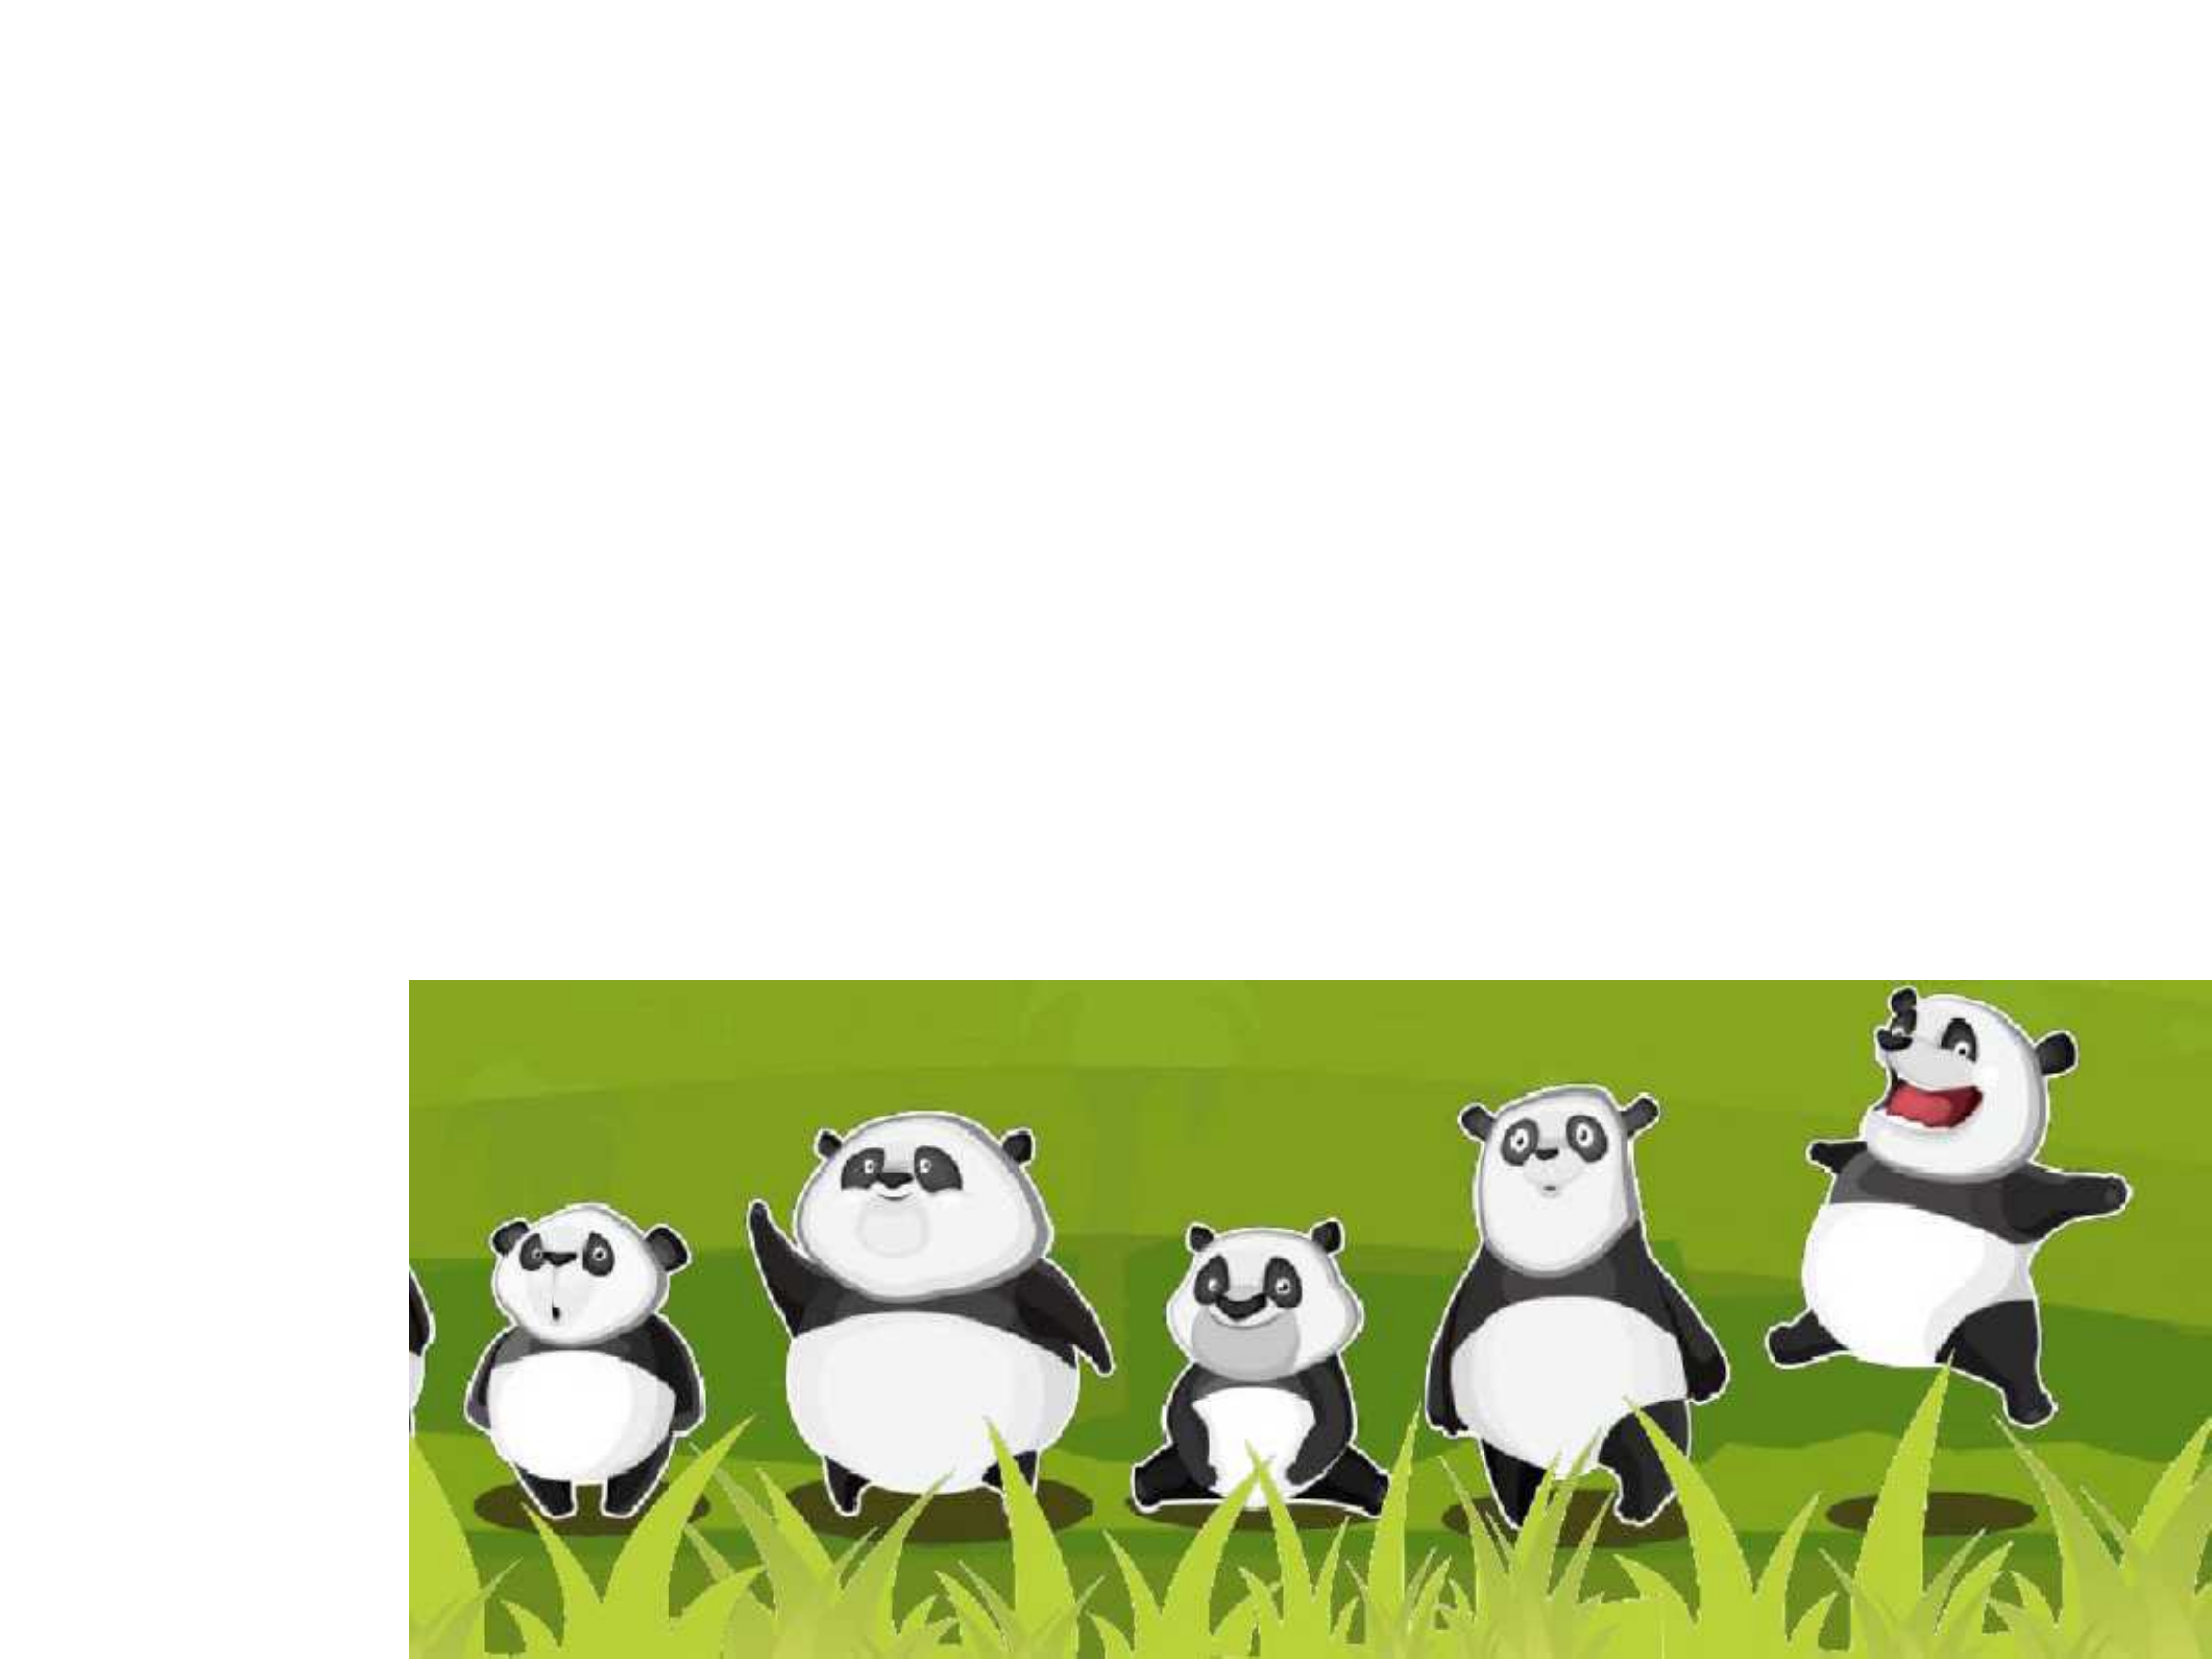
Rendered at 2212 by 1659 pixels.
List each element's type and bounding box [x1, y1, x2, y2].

picture [409, 980, 2212, 1659]
